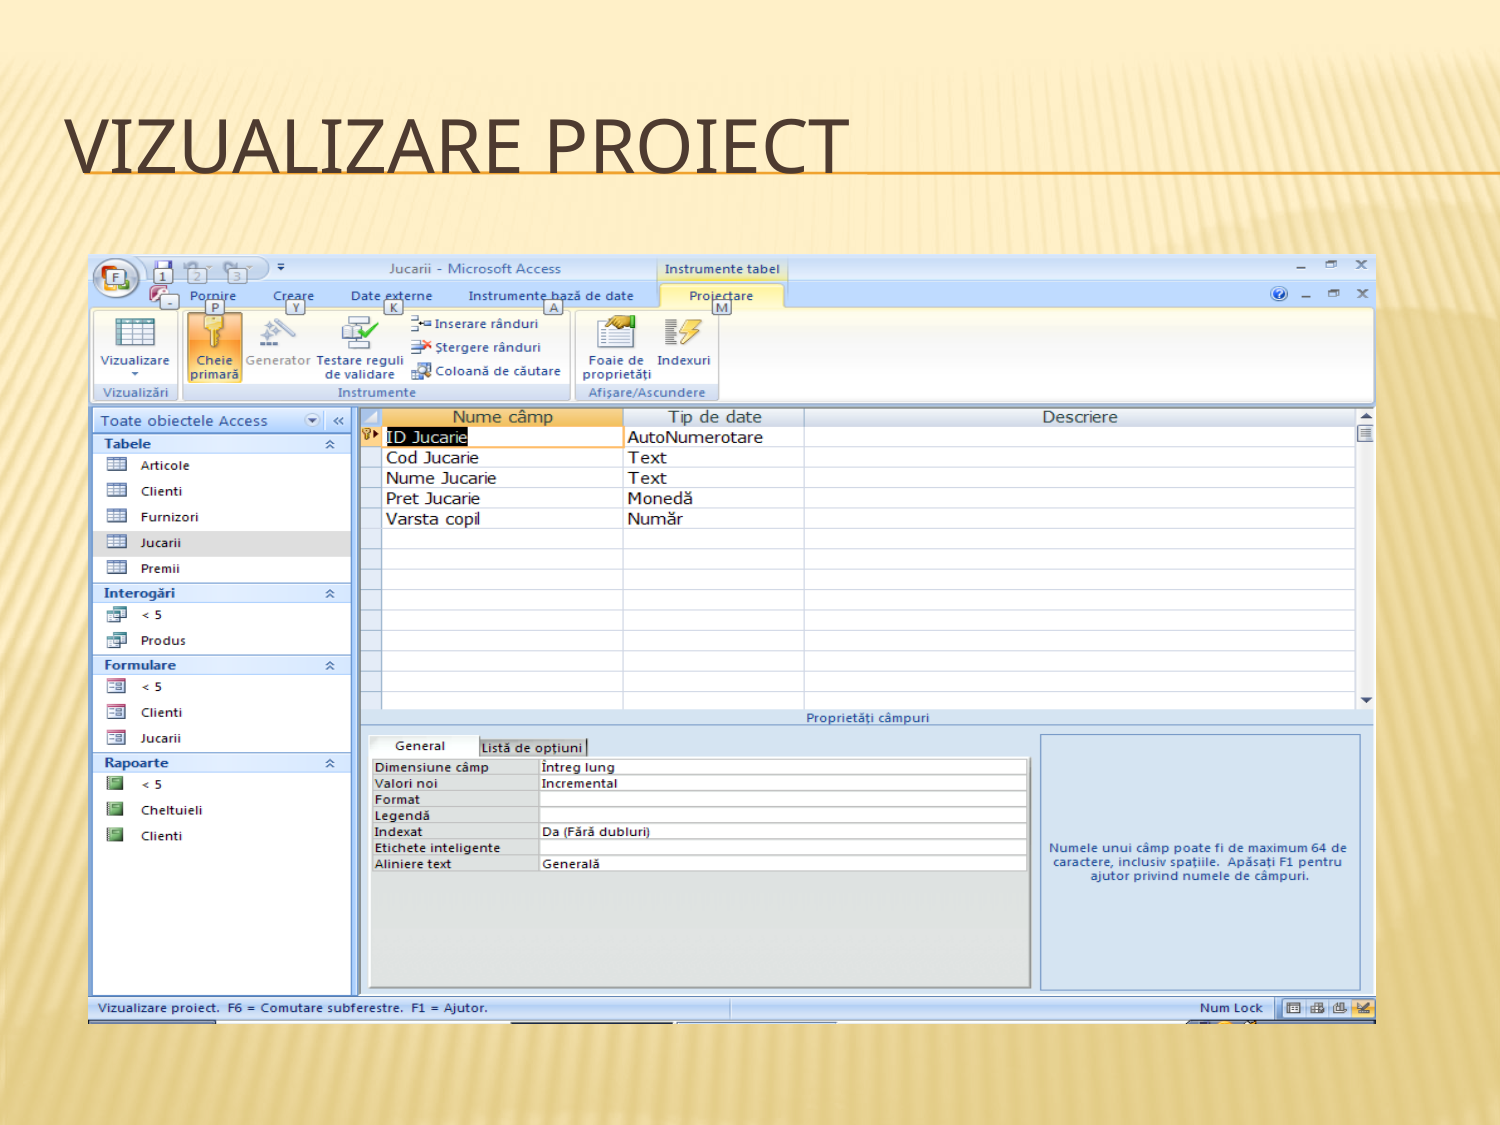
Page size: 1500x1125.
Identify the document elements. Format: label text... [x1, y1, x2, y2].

title Vizualizare proiect [50, 75, 1475, 213]
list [88, 254, 1377, 1024]
